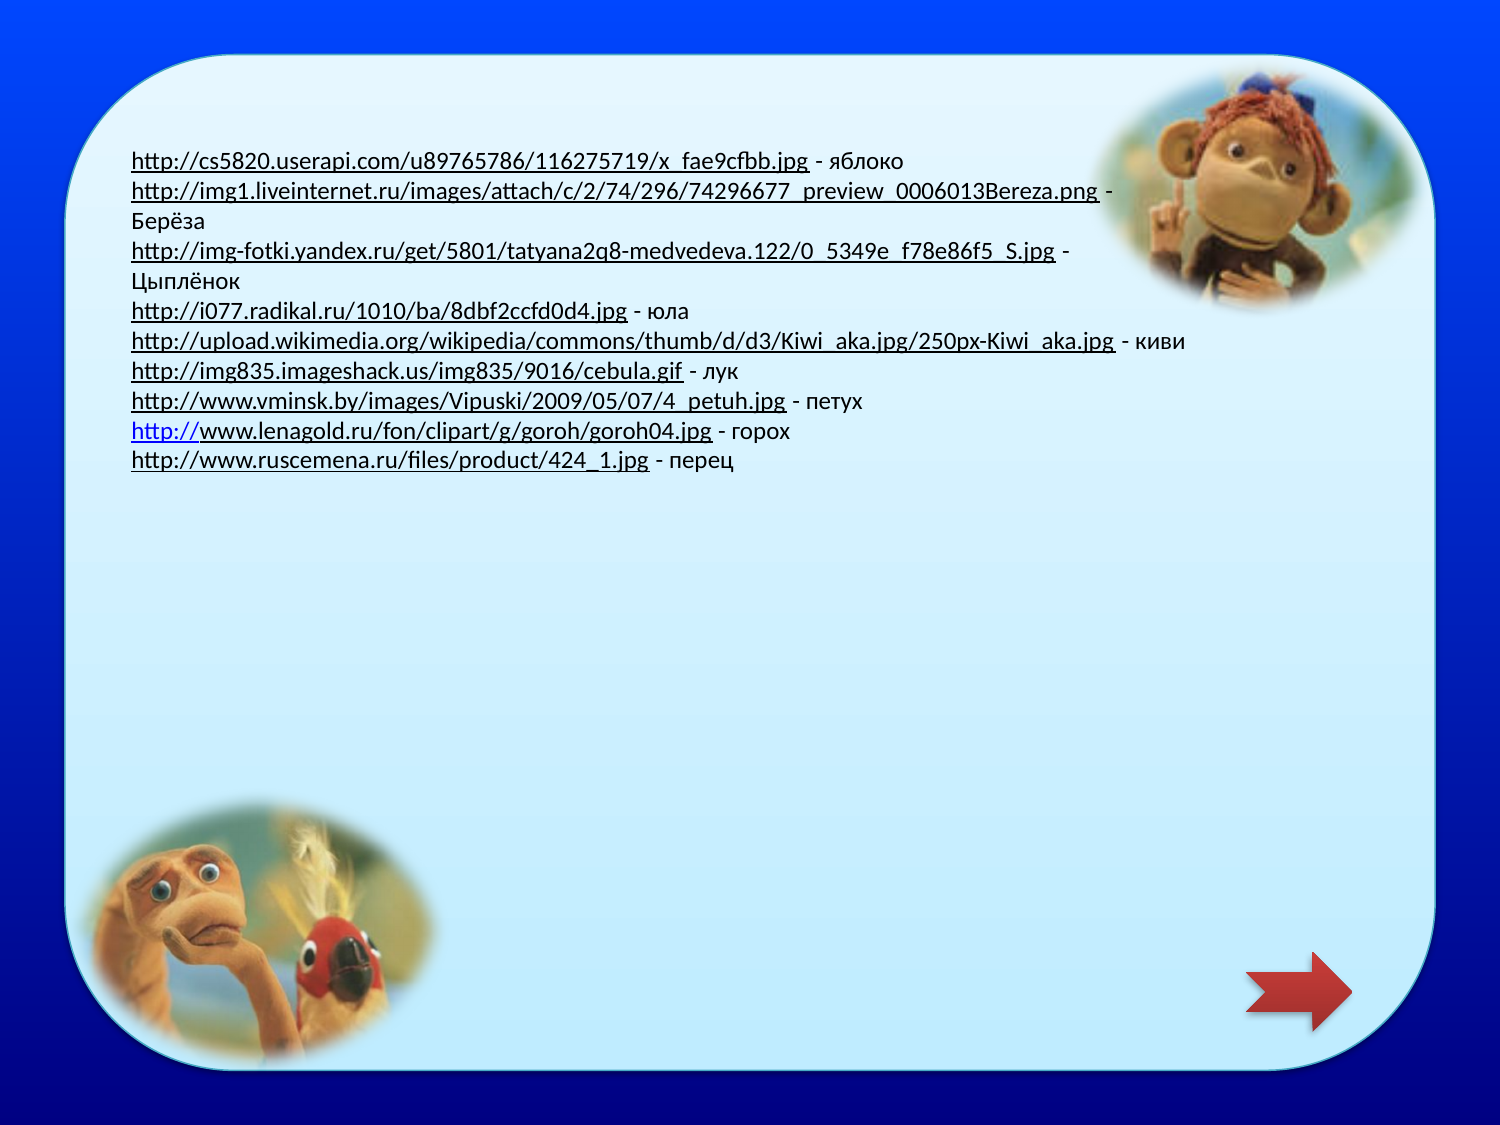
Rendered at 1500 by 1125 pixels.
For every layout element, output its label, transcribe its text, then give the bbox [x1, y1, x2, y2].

text_box [1246, 952, 1353, 1032]
text_box http://cs5820.userapi.com/u89765786/116275719/x_fae9cfbb.jpg - яблоко http://img1.liveinternet.ru/images/attach/c/2/74/296/74296677_preview_0006013Bereza.png - Берёза http://img-fotki.yandex.ru/get/5801/tatyana2q8-medvedeva.122/0_5349e_f78e86f5_S.jpg - Цыплёнок http://i077.radikal.ru/1010/ba/8dbf2ccfd0d4.jpg - юла http://upload.wikimedia.org/wikipedia/commons/thumb/d/d3/Kiwi_aka.jpg/250px-Kiwi_aka.jpg - киви http://img835.imageshack.us/img835/9016/cebula.gif - лук http://www.vminsk.by/images/Vipuski/2009/05/07/4_petuh.jpg - петух http://www.lenagold.ru/fon/clipart/g/goroh/goroh04.jpg - горох http://www.ruscemena.ru/files/product/424_1.jpg - перец [116, 137, 1201, 542]
picture [96, 816, 421, 1048]
picture [1138, 84, 1403, 291]
